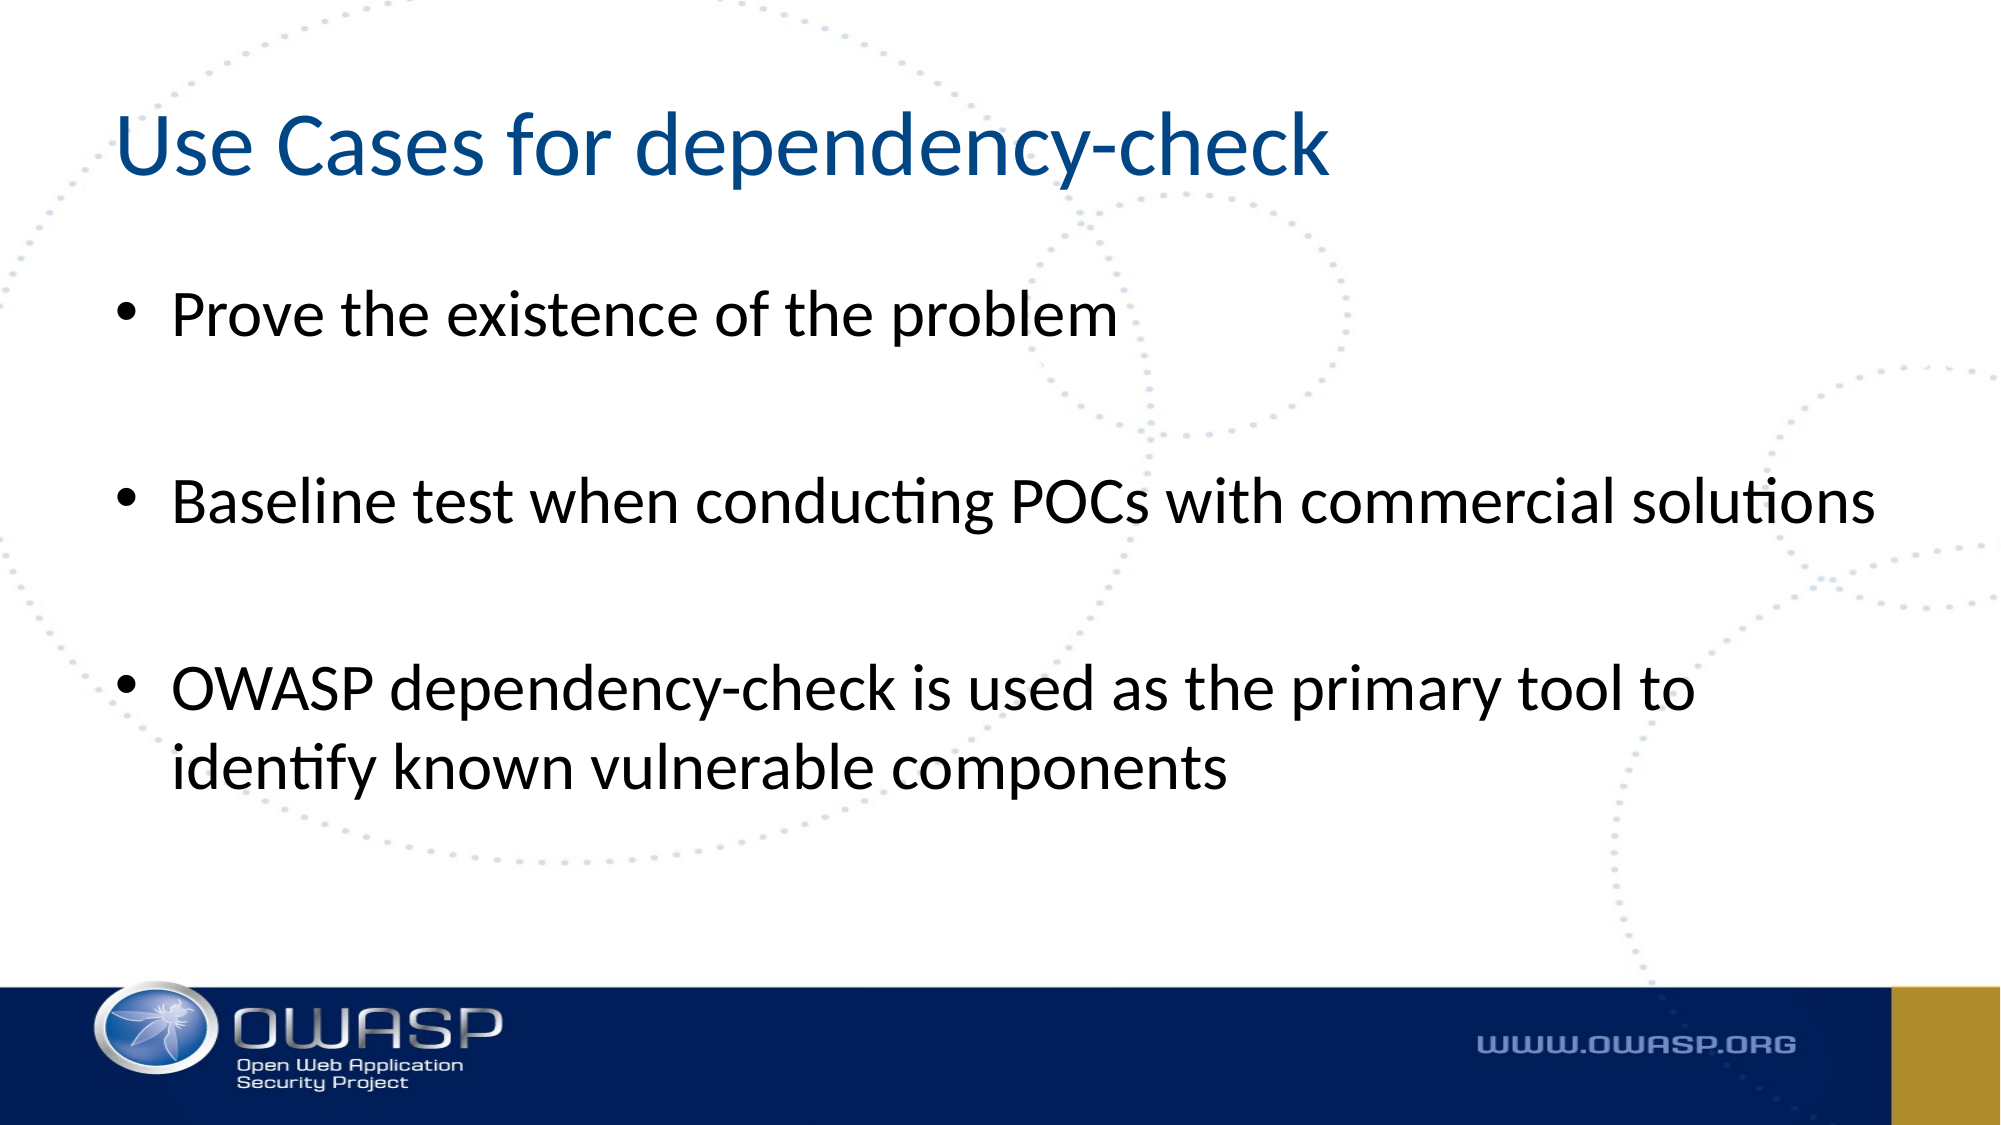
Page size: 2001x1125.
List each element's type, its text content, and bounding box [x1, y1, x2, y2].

list Prove the existence of the problem Baseline test when conducting POCs with commercial solutions OWASP dependency-check is used as the primary tool to identify known vulnerable components [99, 262, 1900, 940]
title Use Cases for dependency-check [99, 45, 1900, 233]
picture [0, 0, 2001, 1125]
